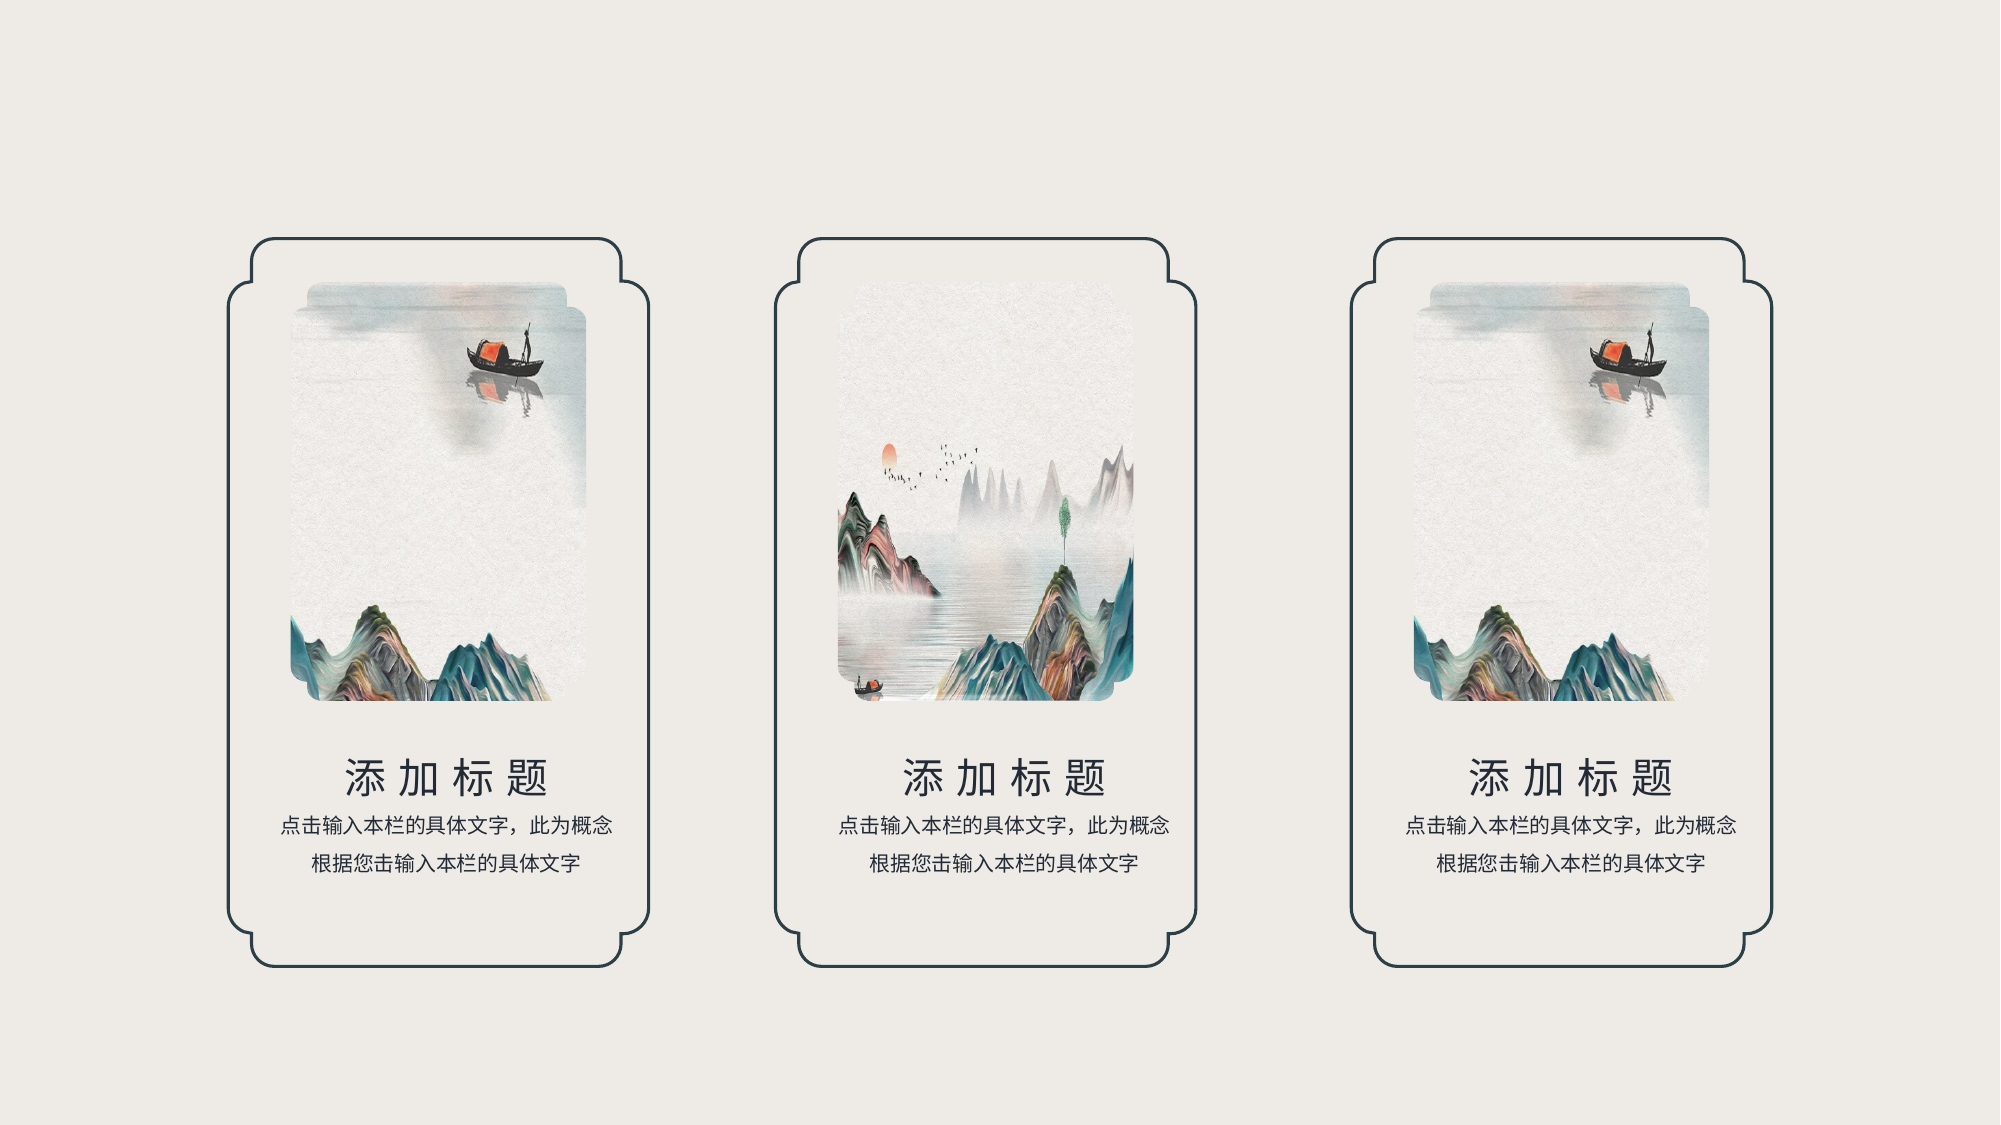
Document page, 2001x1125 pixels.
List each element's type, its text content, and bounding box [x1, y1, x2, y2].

text_box 点击输入本栏的具体文字，此为概念根据您击输入本栏的具体文字 [1388, 792, 1754, 883]
text_box 点击输入本栏的具体文字，此为概念根据您击输入本栏的具体文字 [821, 792, 1188, 883]
text_box 点击输入本栏的具体文字，此为概念根据您击输入本栏的具体文字 [263, 792, 630, 883]
text_box [1350, 237, 1773, 968]
text_box [227, 237, 650, 968]
text_box 添加标题 [880, 744, 1130, 792]
text_box 添加标题 [322, 744, 571, 810]
text_box [774, 237, 1197, 968]
text_box 添加标题 [1446, 744, 1696, 792]
